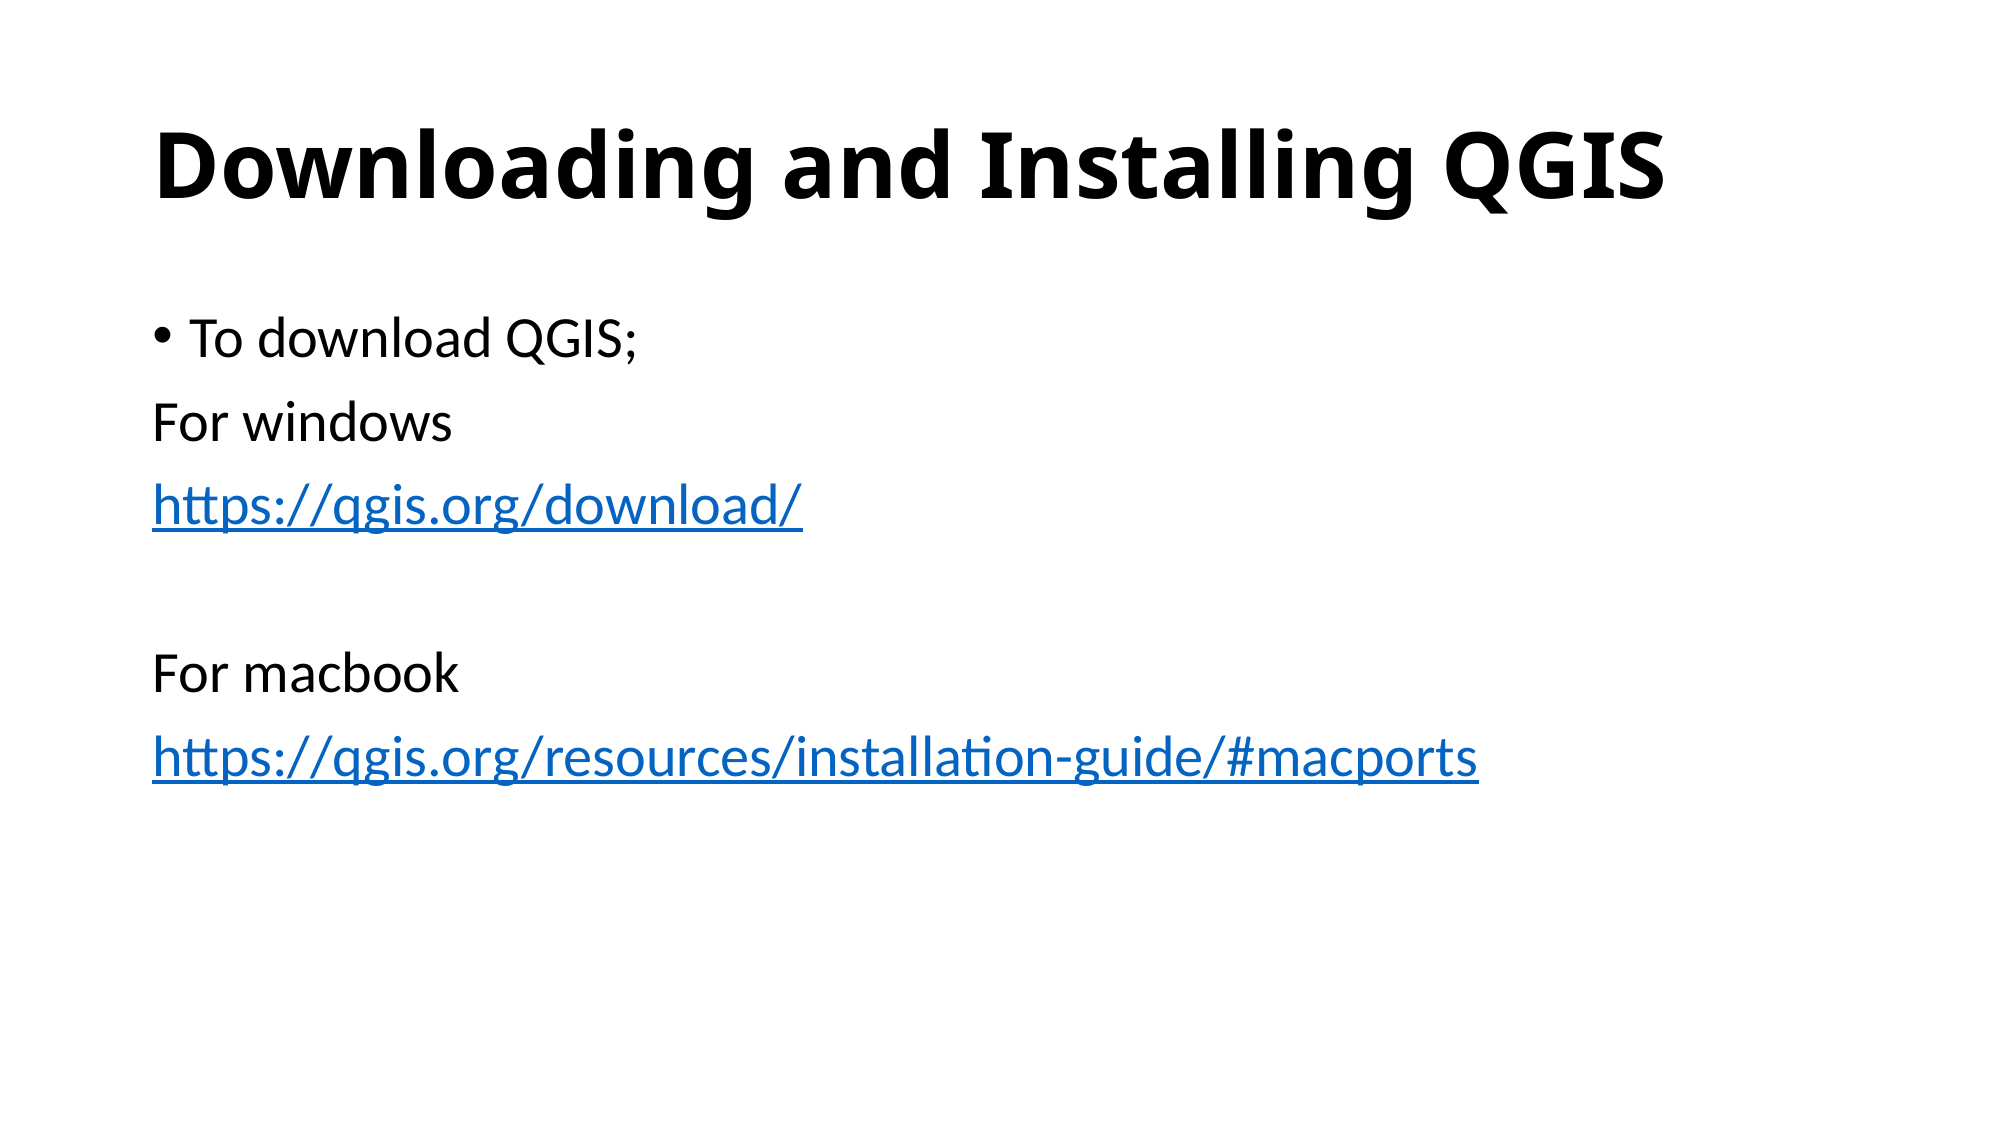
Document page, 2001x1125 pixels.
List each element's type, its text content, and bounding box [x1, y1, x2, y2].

title Downloading and Installing QGIS [137, 59, 1863, 278]
list To download QGIS; For windows https://qgis.org/download/ For macbook https://qgis.org/resources/installation-guide/#macports [137, 299, 1863, 1014]
